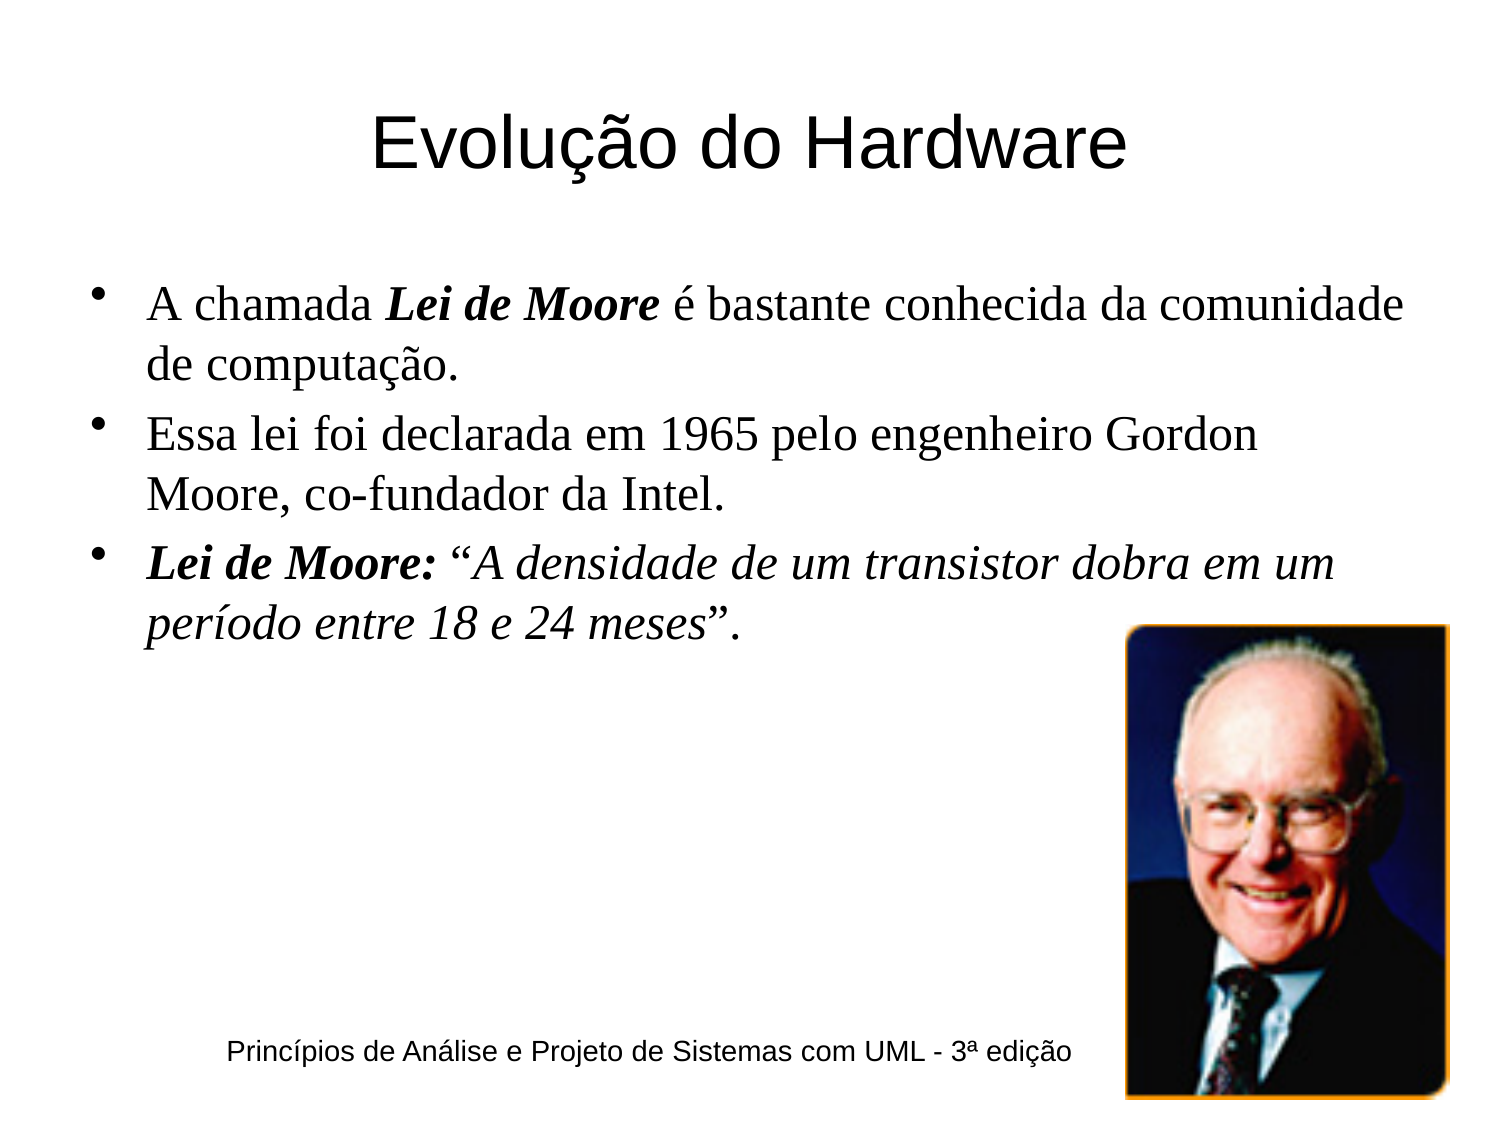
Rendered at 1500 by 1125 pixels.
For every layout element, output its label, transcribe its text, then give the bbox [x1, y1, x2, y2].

list A chamada Lei de Moore é bastante conhecida da comunidade de computação. Essa lei foi declarada em 1965 pelo engenheiro Gordon Moore, co-fundador da Intel. Lei de Moore: “A densidade de um transistor dobra em um período entre 18 e 24 meses”. [74, 262, 1426, 1006]
footer Princípios de Análise e Projeto de Sistemas com UML - 3ª edição [74, 1024, 1119, 1103]
picture [1124, 624, 1451, 1101]
title Evolução do Hardware [74, 44, 1426, 233]
